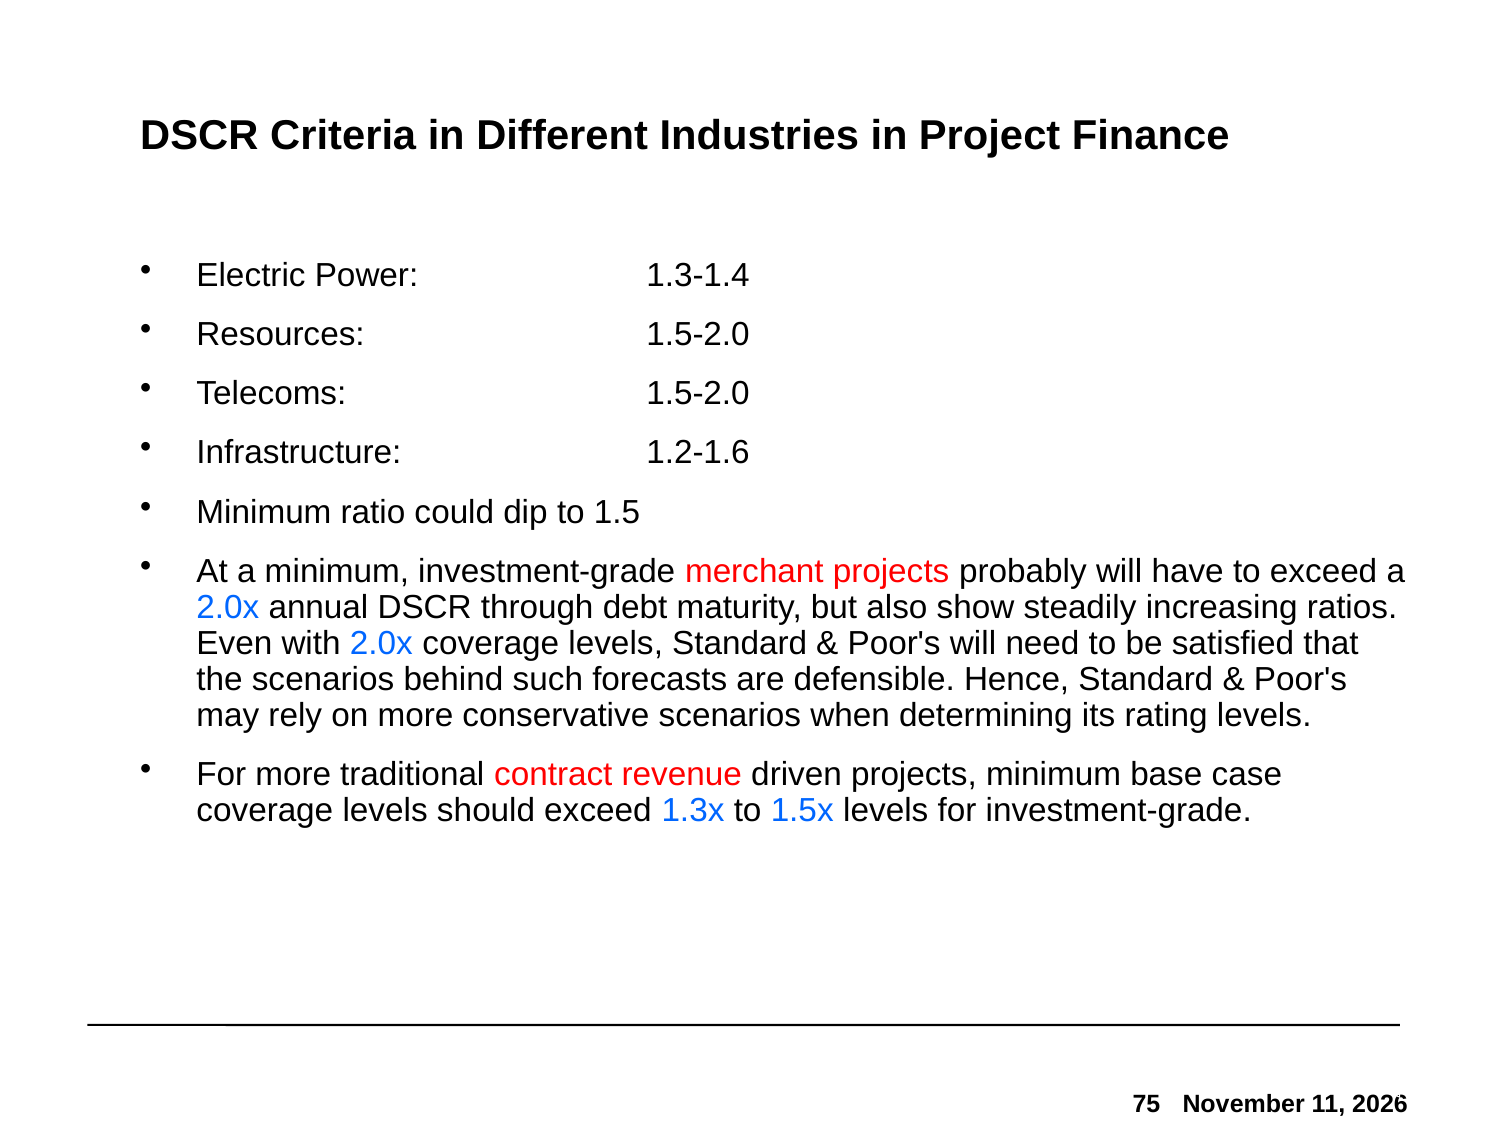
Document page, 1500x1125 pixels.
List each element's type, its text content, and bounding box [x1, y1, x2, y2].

list Electric Power: 1.3-1.4 Resources: 1.5-2.0 Telecoms: 1.5-2.0 Infrastructure: 1.2-1.6 Minimum ratio could dip to 1.5 At a minimum, investment-grade merchant projects probably will have to exceed a 2.0x annual DSCR through debt maturity, but also show steadily increasing ratios. Even with 2.0x coverage levels, Standard & Poor's will need to be satisfied that the scenarios behind such forecasts are defensible. Hence, Standard & Poor's may rely on more conservative scenarios when determining its rating levels. For more traditional contract revenue driven projects, minimum base case coverage levels should exceed 1.3x to 1.5x levels for investment-grade. [124, 249, 1426, 1013]
title DSCR Criteria in Different Industries in Project Finance [124, 99, 1401, 226]
